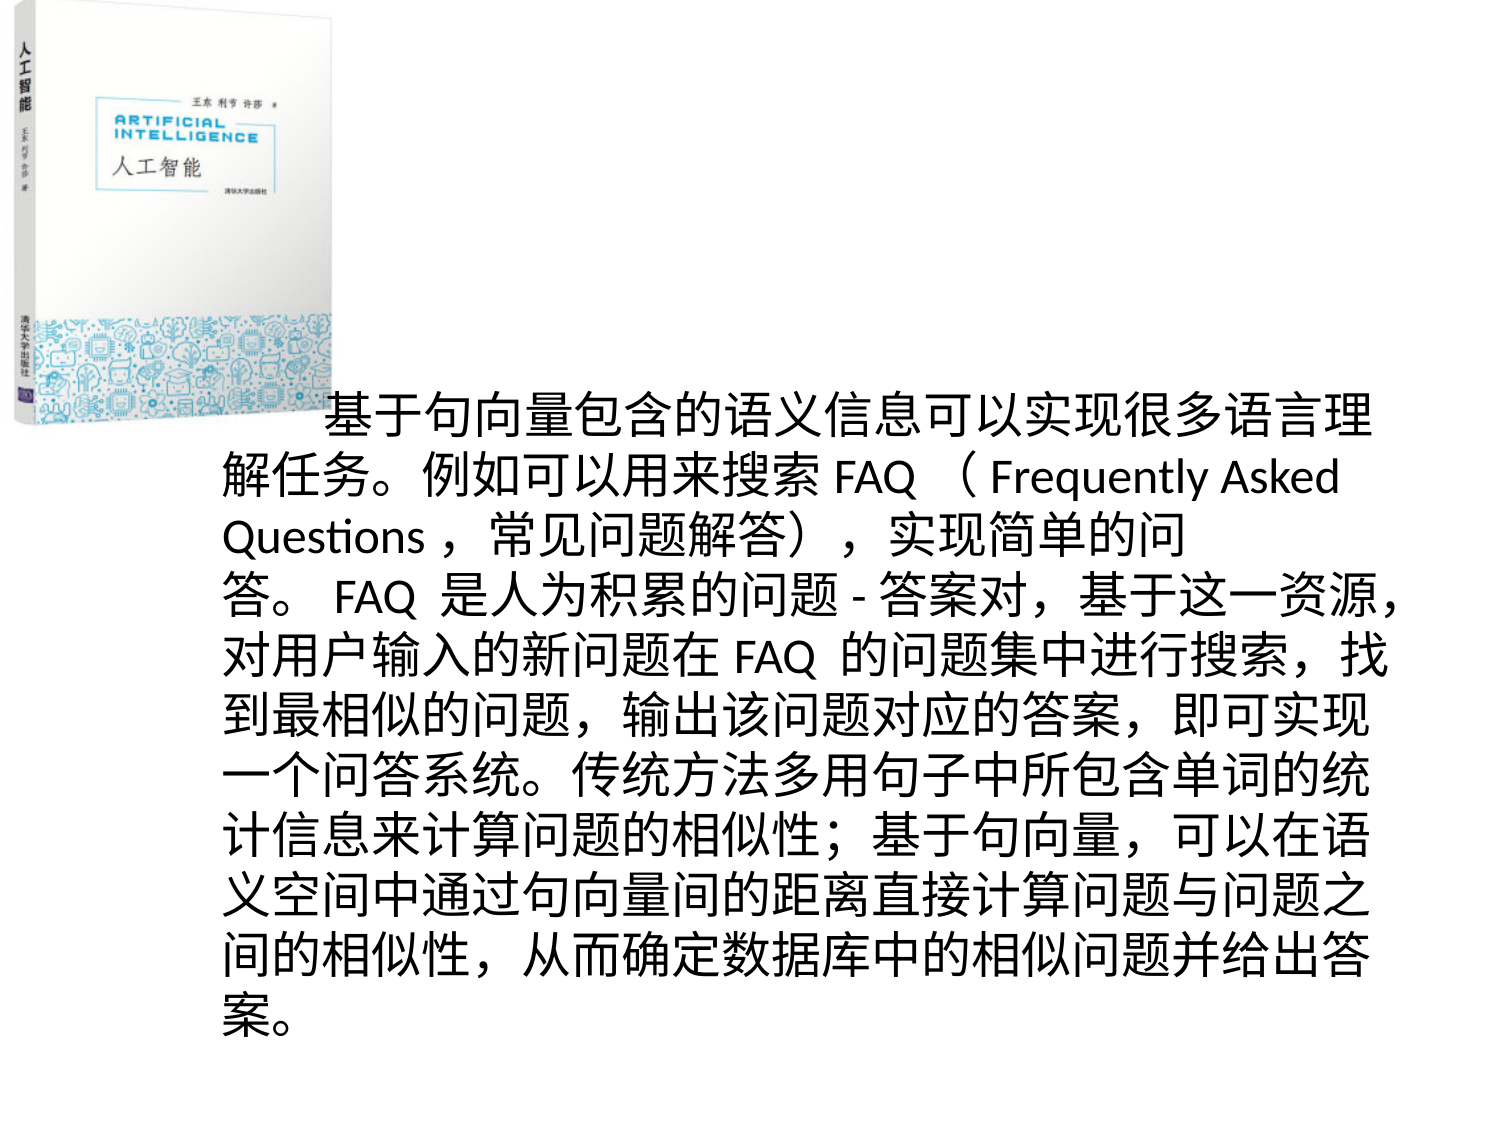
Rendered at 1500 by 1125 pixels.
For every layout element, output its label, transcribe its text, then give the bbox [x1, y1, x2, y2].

picture [0, 0, 393, 443]
text_box 基于句向量包含的语义信息可以实现很多语言理解任务。例如可以用来搜索FAQ（Frequently Asked Questions，常见问题解答），实现简单的问 答。FAQ 是人为积累的问题-答案对，基于这一资源，对用户输入的新问题在FAQ 的问题集中进行搜索，找到最相似的问题，输出该问题对应的答案，即可实现一个问答系统。传统方法多用句子中所包含单词的统计信息来计算问题的相似性；基于句向量，可以在语义空间中通过句向量间的距离直接计算问题与问题之间的相似性，从而确定数据库中的相似问题并给出答案。 [207, 376, 1417, 1052]
